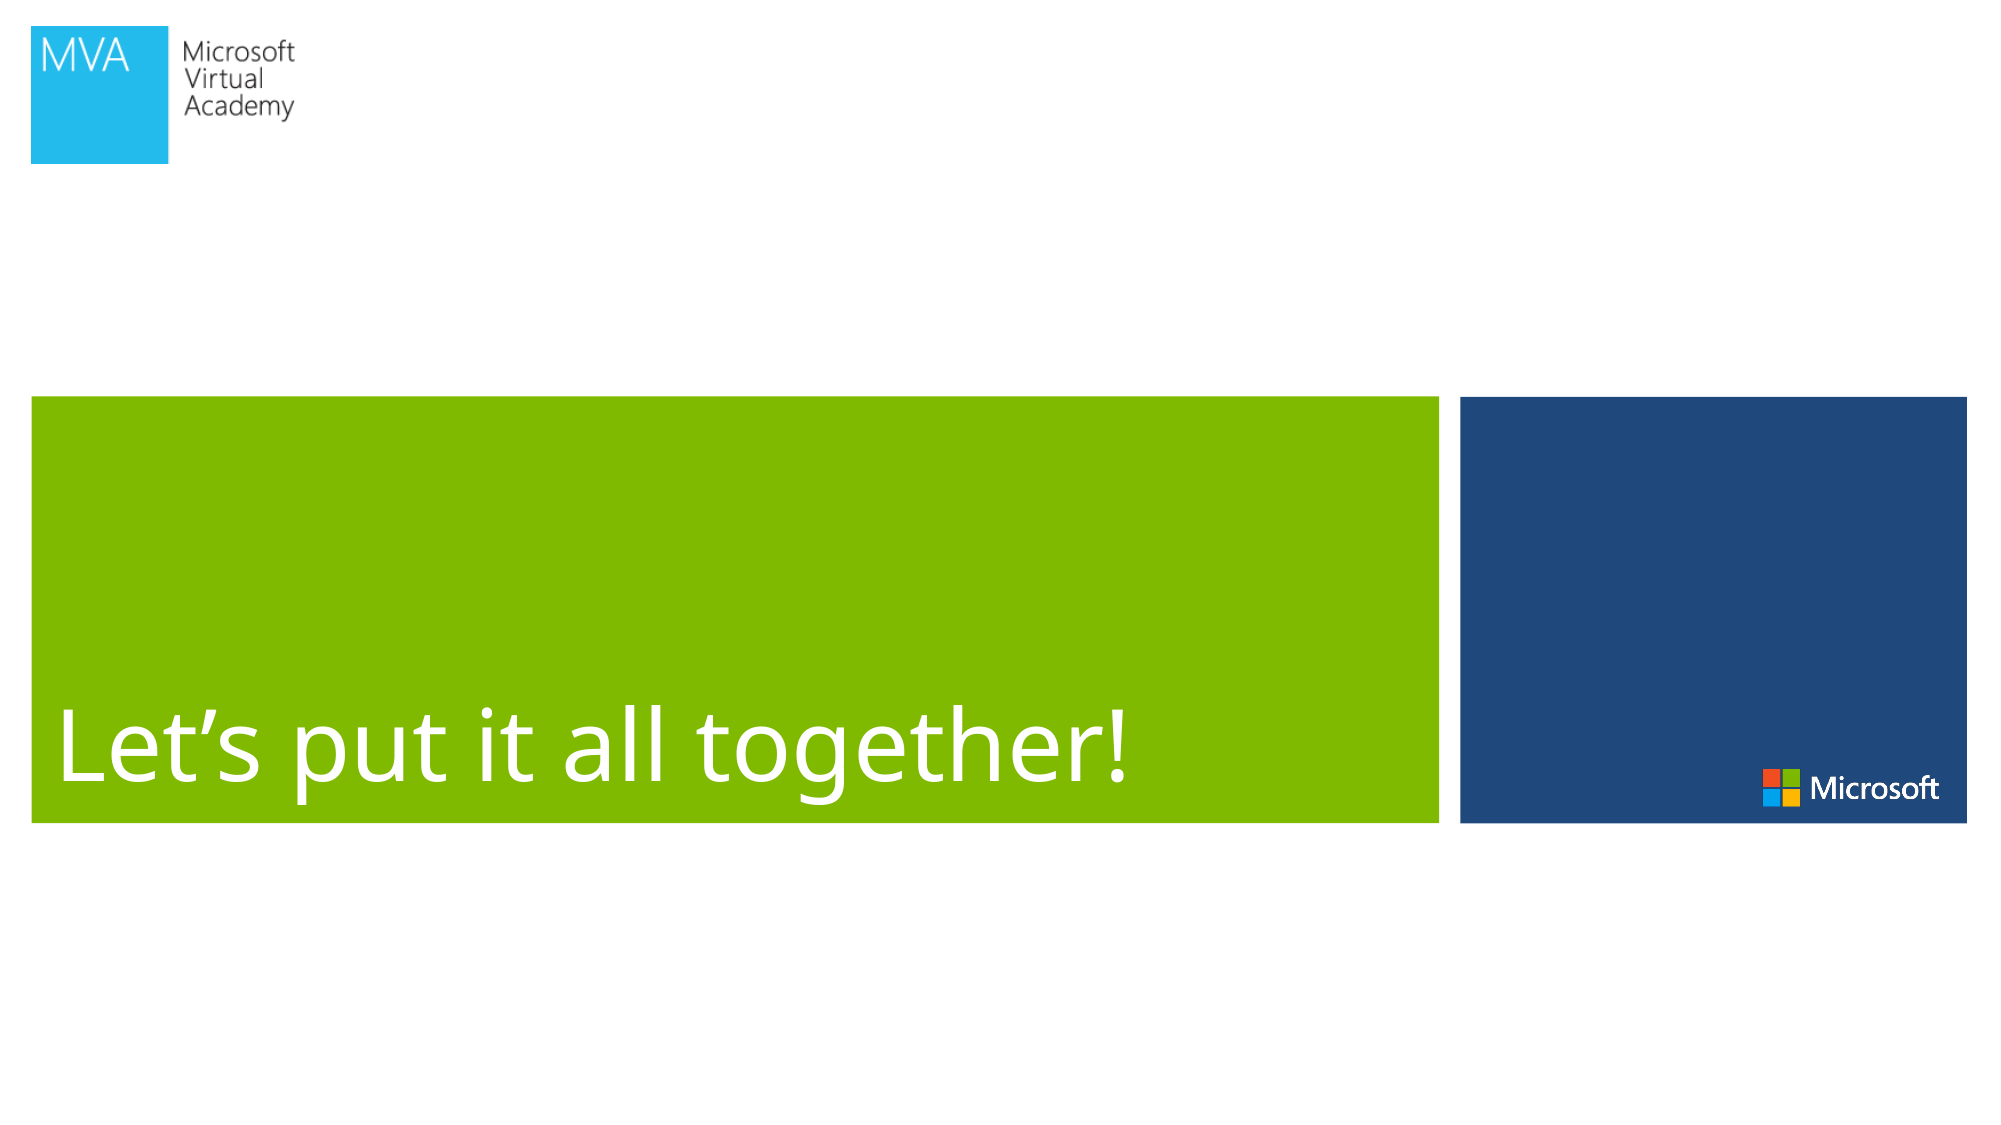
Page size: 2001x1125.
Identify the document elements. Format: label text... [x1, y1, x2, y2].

picture [31, 26, 374, 164]
picture [1760, 759, 1947, 815]
title Let’s put it all together! [31, 396, 1440, 824]
